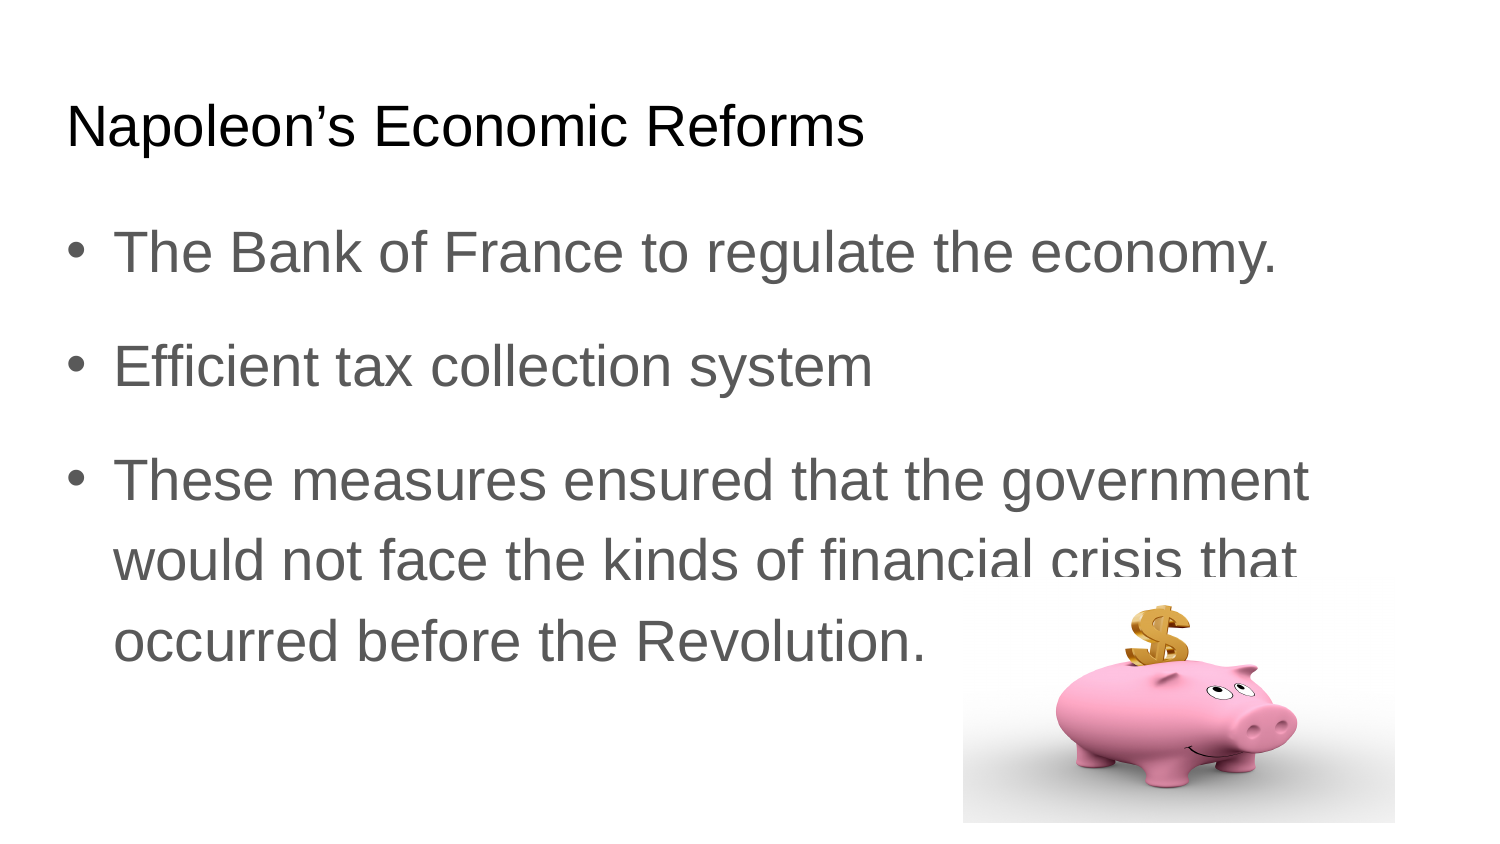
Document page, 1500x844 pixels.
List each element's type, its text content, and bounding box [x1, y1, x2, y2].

list The Bank of France to regulate the economy. Efficient tax collection system These measures ensured that the government would not face the kinds of financial crisis that occurred before the Revolution. [51, 189, 1449, 750]
picture [963, 577, 1395, 823]
title Napoleon’s Economic Reforms [51, 72, 1449, 167]
